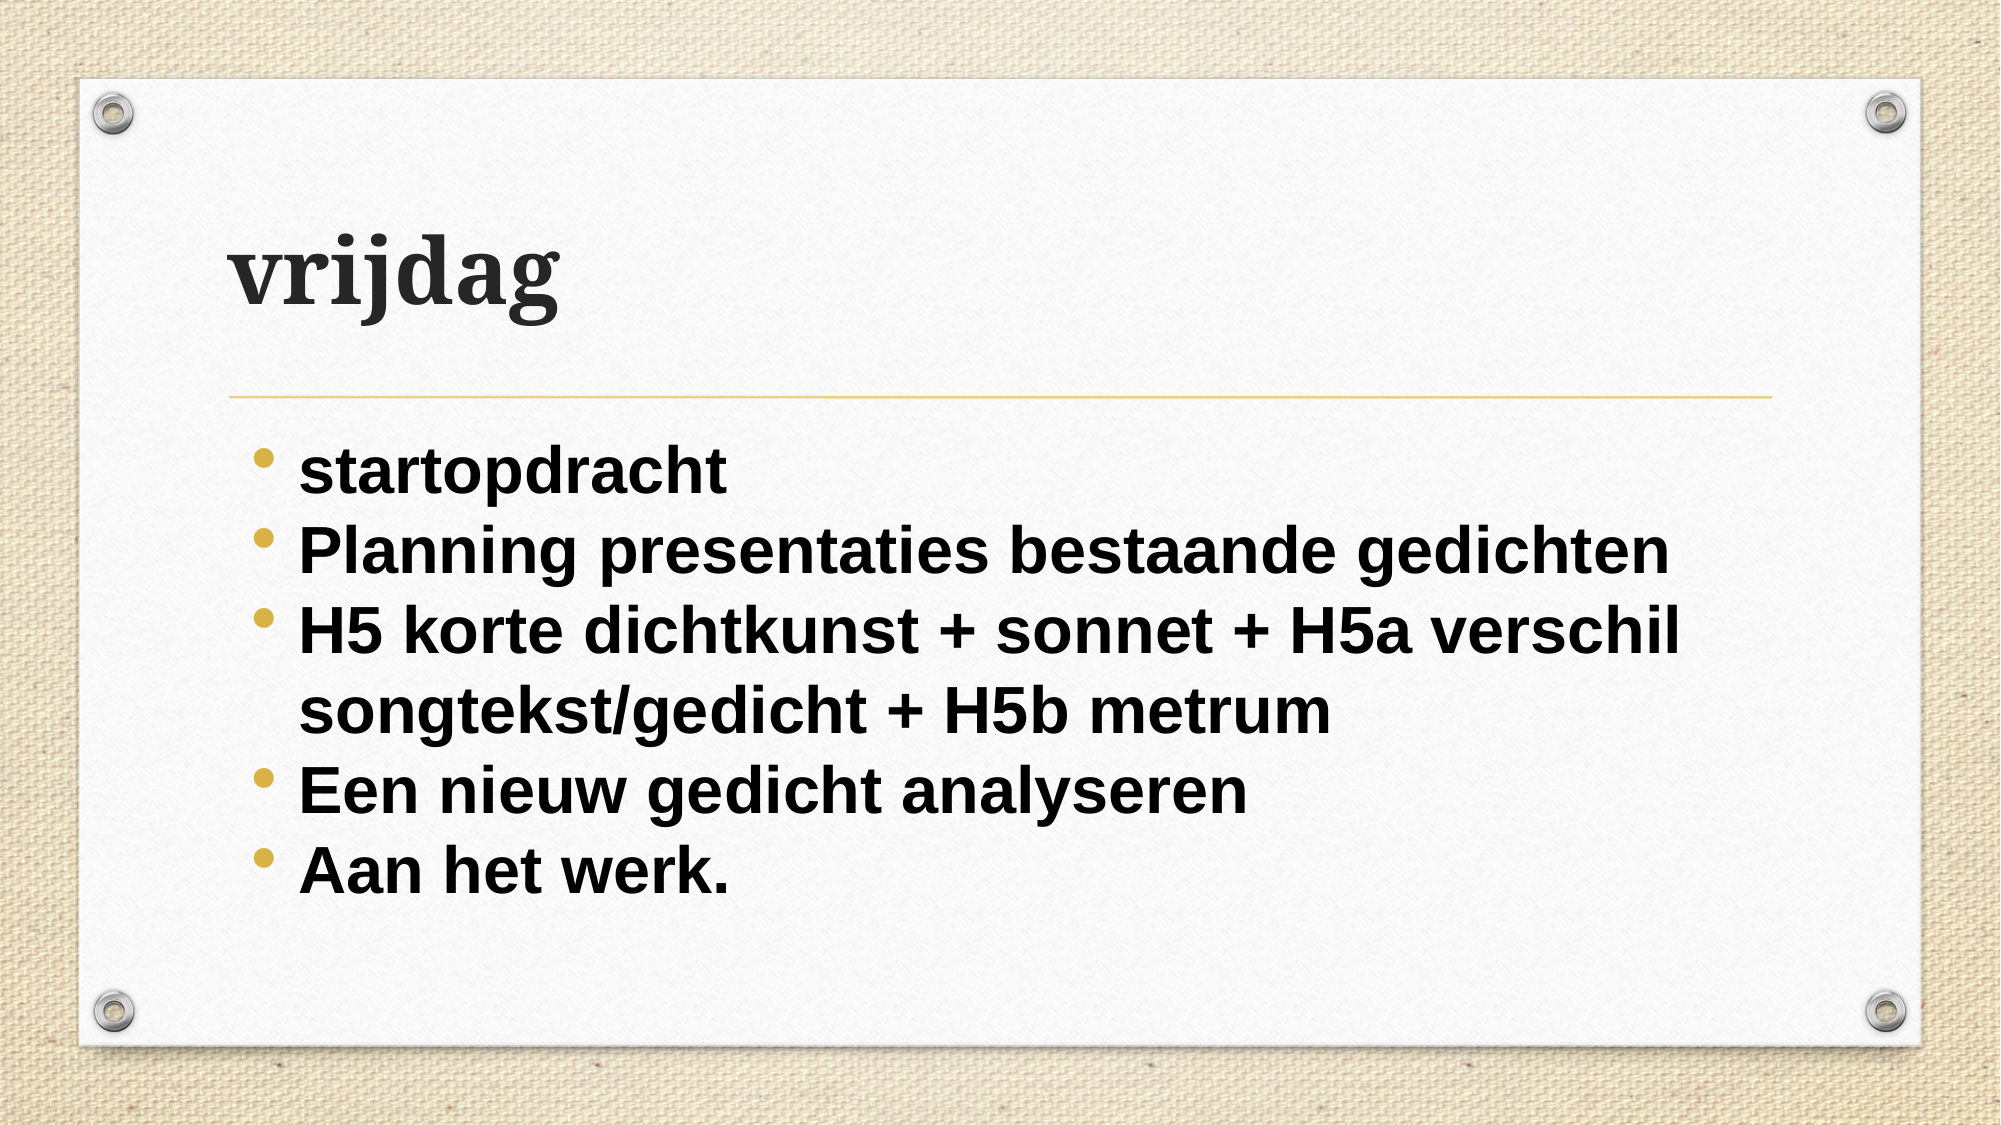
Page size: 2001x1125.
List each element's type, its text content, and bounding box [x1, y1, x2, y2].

list startopdracht Planning presentaties bestaande gedichten H5 korte dichtkunst + sonnet + H5a verschil songtekst/gedicht + H5b metrum Een nieuw gedicht analyseren Aan het werk. [212, 419, 1788, 965]
picture [0, 0, 2001, 1125]
title vrijdag [212, 161, 1788, 375]
